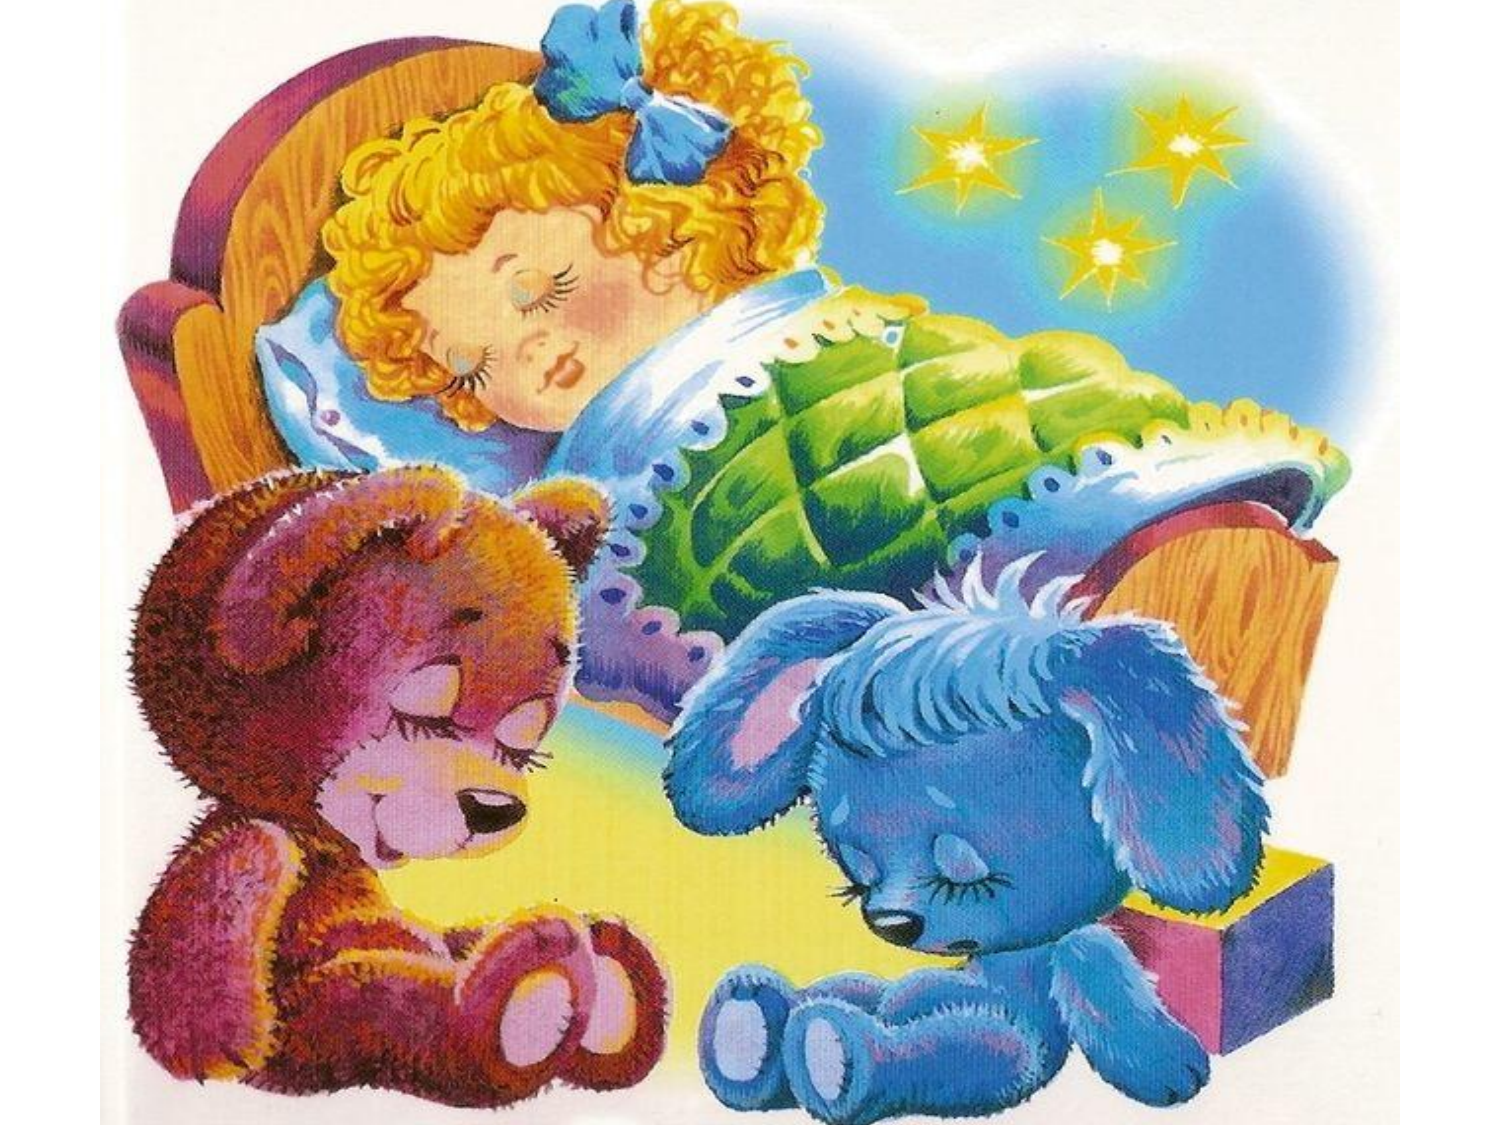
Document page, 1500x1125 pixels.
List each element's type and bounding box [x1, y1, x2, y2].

list [100, 0, 1400, 1125]
